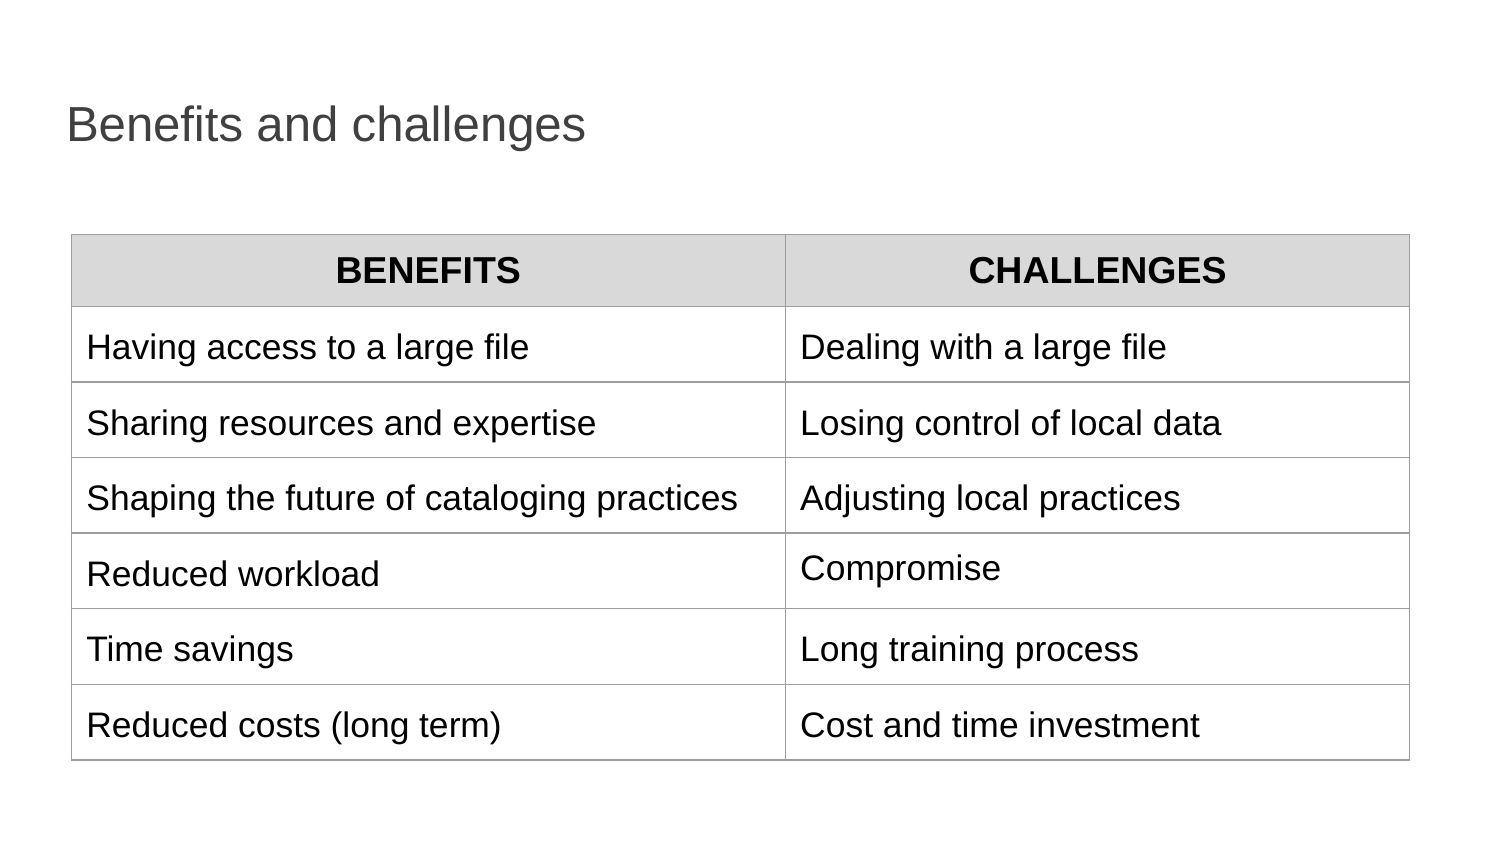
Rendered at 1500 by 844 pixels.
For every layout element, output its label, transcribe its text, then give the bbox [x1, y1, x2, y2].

table_cell Losing control of local data [786, 383, 1409, 457]
title Benefits and challenges [51, 72, 1449, 167]
table_cell Having access to a large file [72, 307, 785, 381]
table_cell Time savings [72, 609, 785, 684]
table_cell Compromise [786, 534, 1409, 608]
table_cell Reduced workload [72, 534, 785, 608]
table_cell Long training process [786, 609, 1409, 684]
table_cell Reduced costs (long term) [72, 685, 785, 759]
table_cell Sharing resources and expertise [72, 383, 785, 457]
table_header CHALLENGES [786, 235, 1409, 306]
table_cell Shaping the future of cataloging practices [72, 458, 785, 532]
table_header BENEFITS [72, 235, 785, 306]
table_cell Dealing with a large file [786, 307, 1409, 381]
table_cell Cost and time investment [786, 685, 1409, 759]
table_cell Adjusting local practices [786, 458, 1409, 532]
